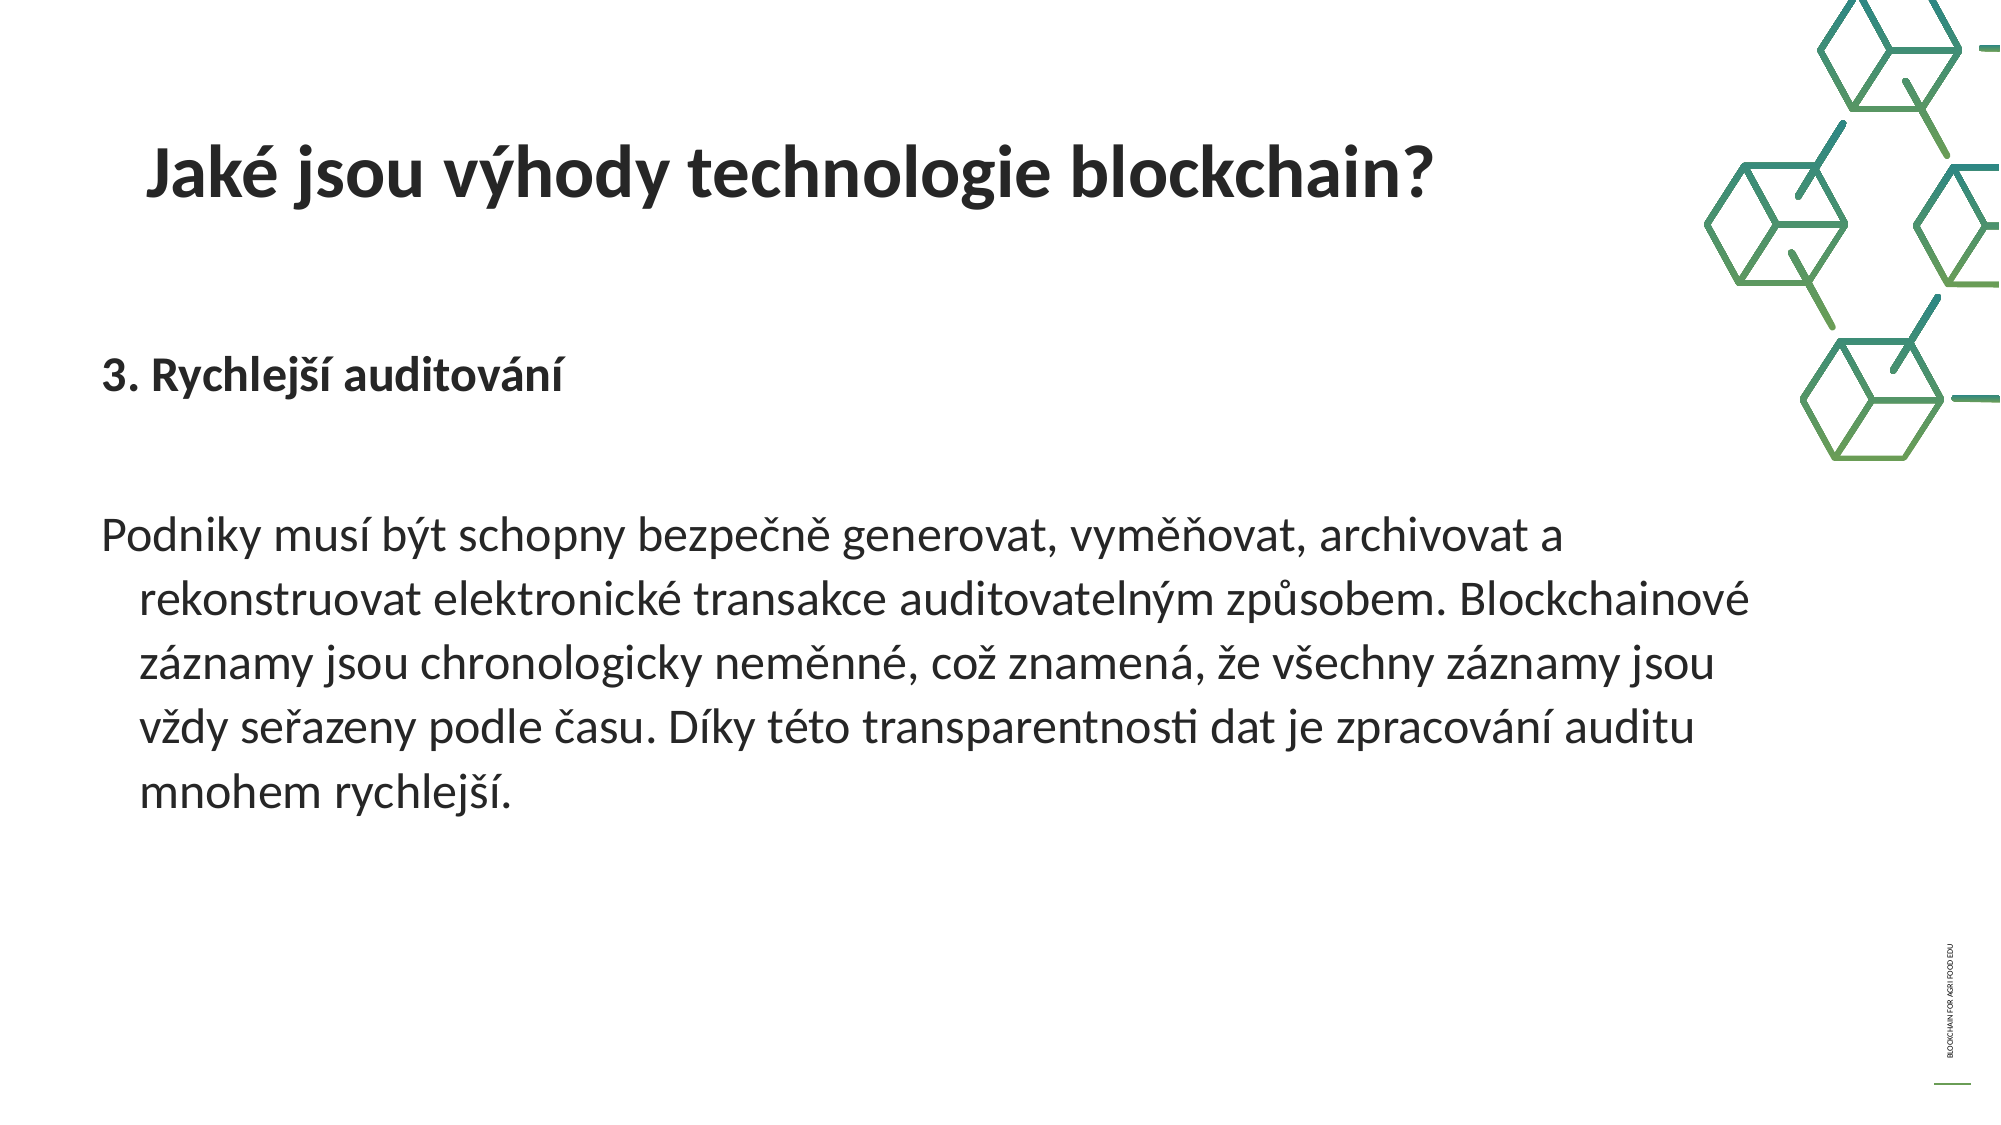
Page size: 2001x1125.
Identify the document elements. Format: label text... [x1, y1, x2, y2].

list 3. Rychlejší auditování Podniky musí být schopny bezpečně generovat, vyměňovat, archivovat a rekonstruovat elektronické transakce auditovatelným způsobem. Blockchainové záznamy jsou chronologicky neměnné, což znamená, že všechny záznamy jsou vždy seřazeny podle času. Díky této transparentnosti dat je zpracování auditu mnohem rychlejší. [86, 329, 1825, 1100]
list Jaké jsou výhody technologie blockchain? [130, 124, 1698, 337]
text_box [1703, 0, 2000, 462]
